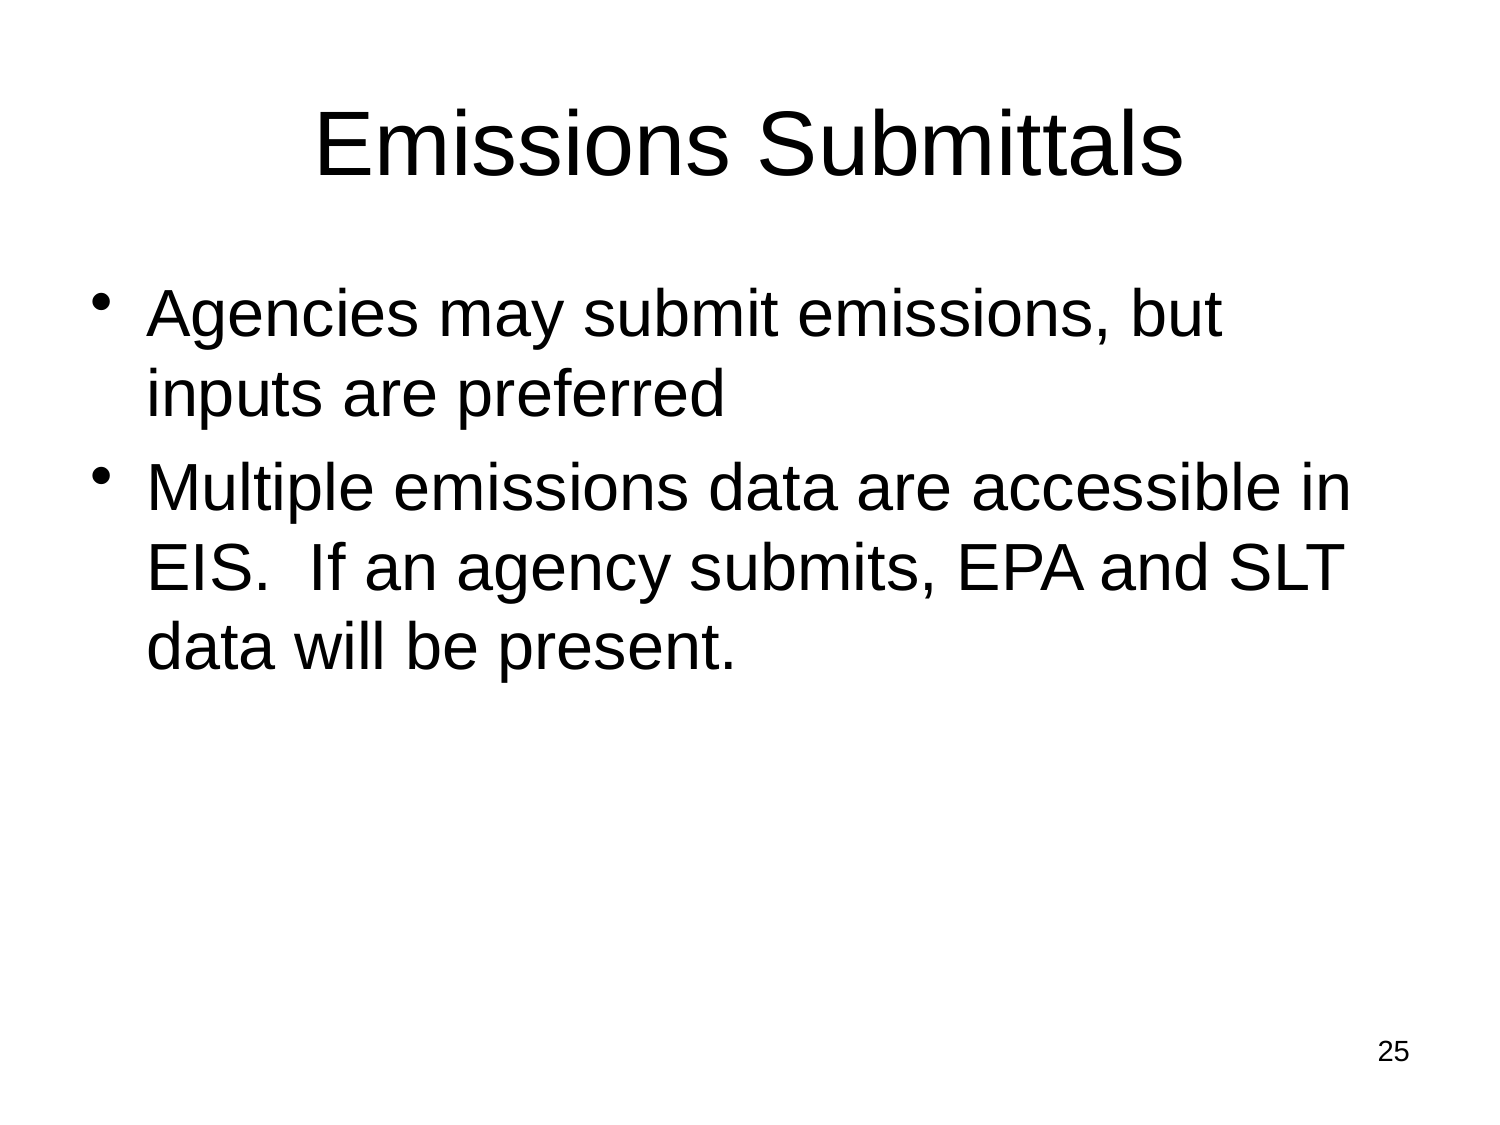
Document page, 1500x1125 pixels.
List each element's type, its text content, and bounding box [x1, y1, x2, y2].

slide_number 25 [1074, 1024, 1426, 1103]
title Emissions Submittals [74, 44, 1426, 233]
list Agencies may submit emissions, but inputs are preferred Multiple emissions data are accessible in EIS. If an agency submits, EPA and SLT data will be present. [74, 262, 1426, 1006]
